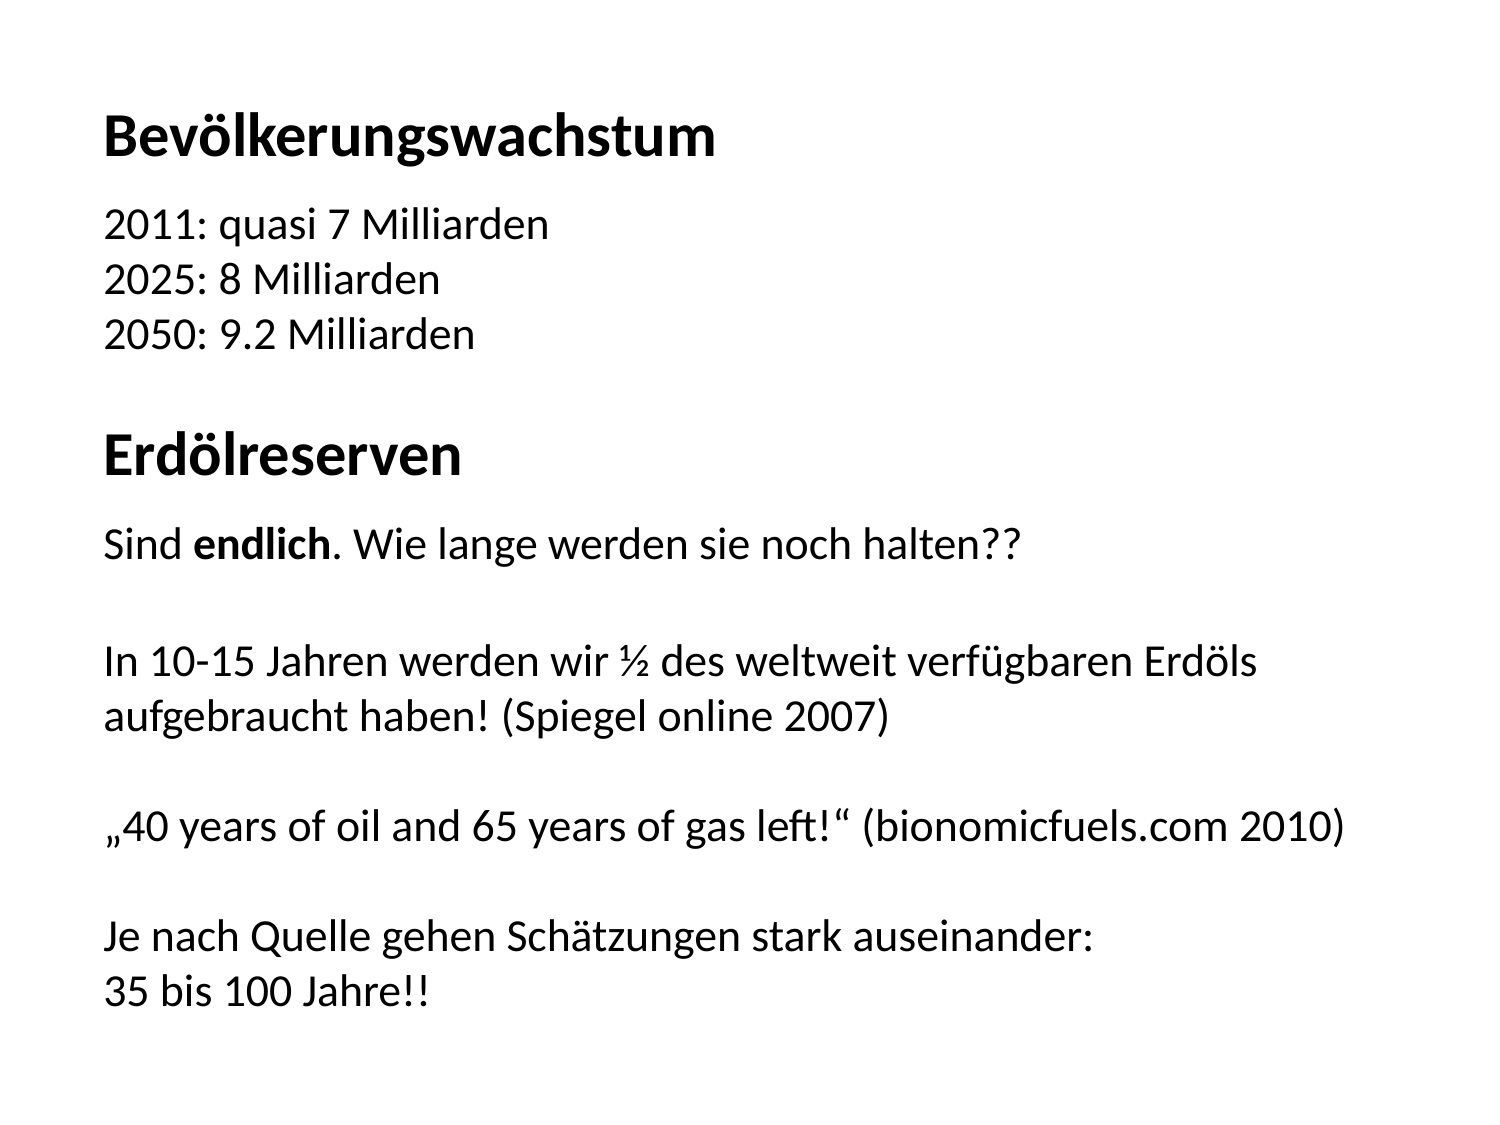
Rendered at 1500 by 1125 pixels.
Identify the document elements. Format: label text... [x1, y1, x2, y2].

text_box Bevölkerungswachstum 2011: quasi 7 Milliarden 2025: 8 Milliarden 2050: 9.2 Milliarden Erdölreserven Sind endlich. Wie lange werden sie noch halten?? In 10-15 Jahren werden wir ½ des weltweit verfügbaren Erdöls aufgebraucht haben! (Spiegel online 2007) „40 years of oil and 65 years of gas left!“ (bionomicfuels.com 2010) Je nach Quelle gehen Schätzungen stark auseinander: 35 bis 100 Jahre!! [88, 86, 1456, 1125]
